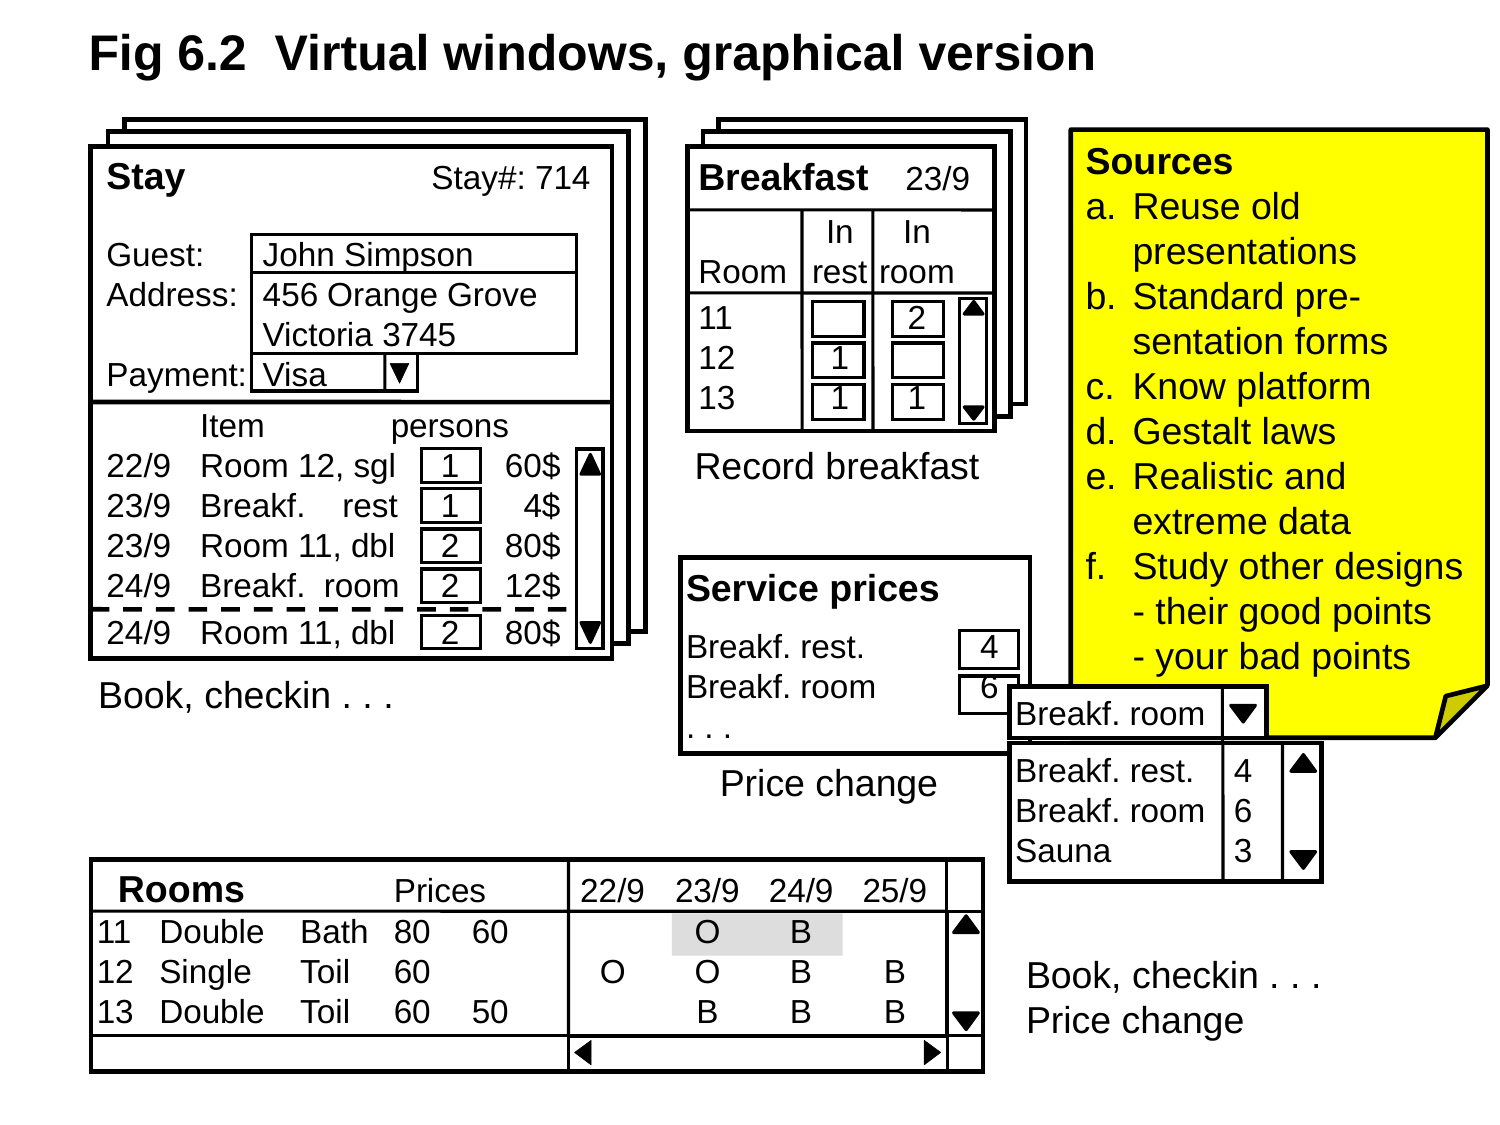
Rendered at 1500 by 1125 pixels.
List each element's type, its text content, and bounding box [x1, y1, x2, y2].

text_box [90, 146, 613, 660]
text_box Price change [704, 763, 953, 812]
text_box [679, 557, 1031, 754]
text_box [107, 131, 629, 644]
text_box Fig 6.2 Virtual windows, graphical version [73, 12, 1210, 88]
text_box [718, 119, 1026, 405]
text_box [124, 119, 646, 632]
text_box [703, 131, 1011, 417]
text_box Book, checkin . . . Price change [1011, 943, 1337, 1049]
text_box Book, checkin . . . [83, 662, 409, 724]
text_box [687, 146, 995, 432]
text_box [90, 859, 984, 1072]
text_box Record breakfast [679, 434, 995, 495]
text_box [1009, 686, 1323, 882]
text_box Sources a. Reuse old presentations b. Standard pre-sentation forms c. Know platform d. Gestalt laws e. Realistic and extreme data f. Study other designs - their good points - your bad points [1070, 129, 1488, 738]
